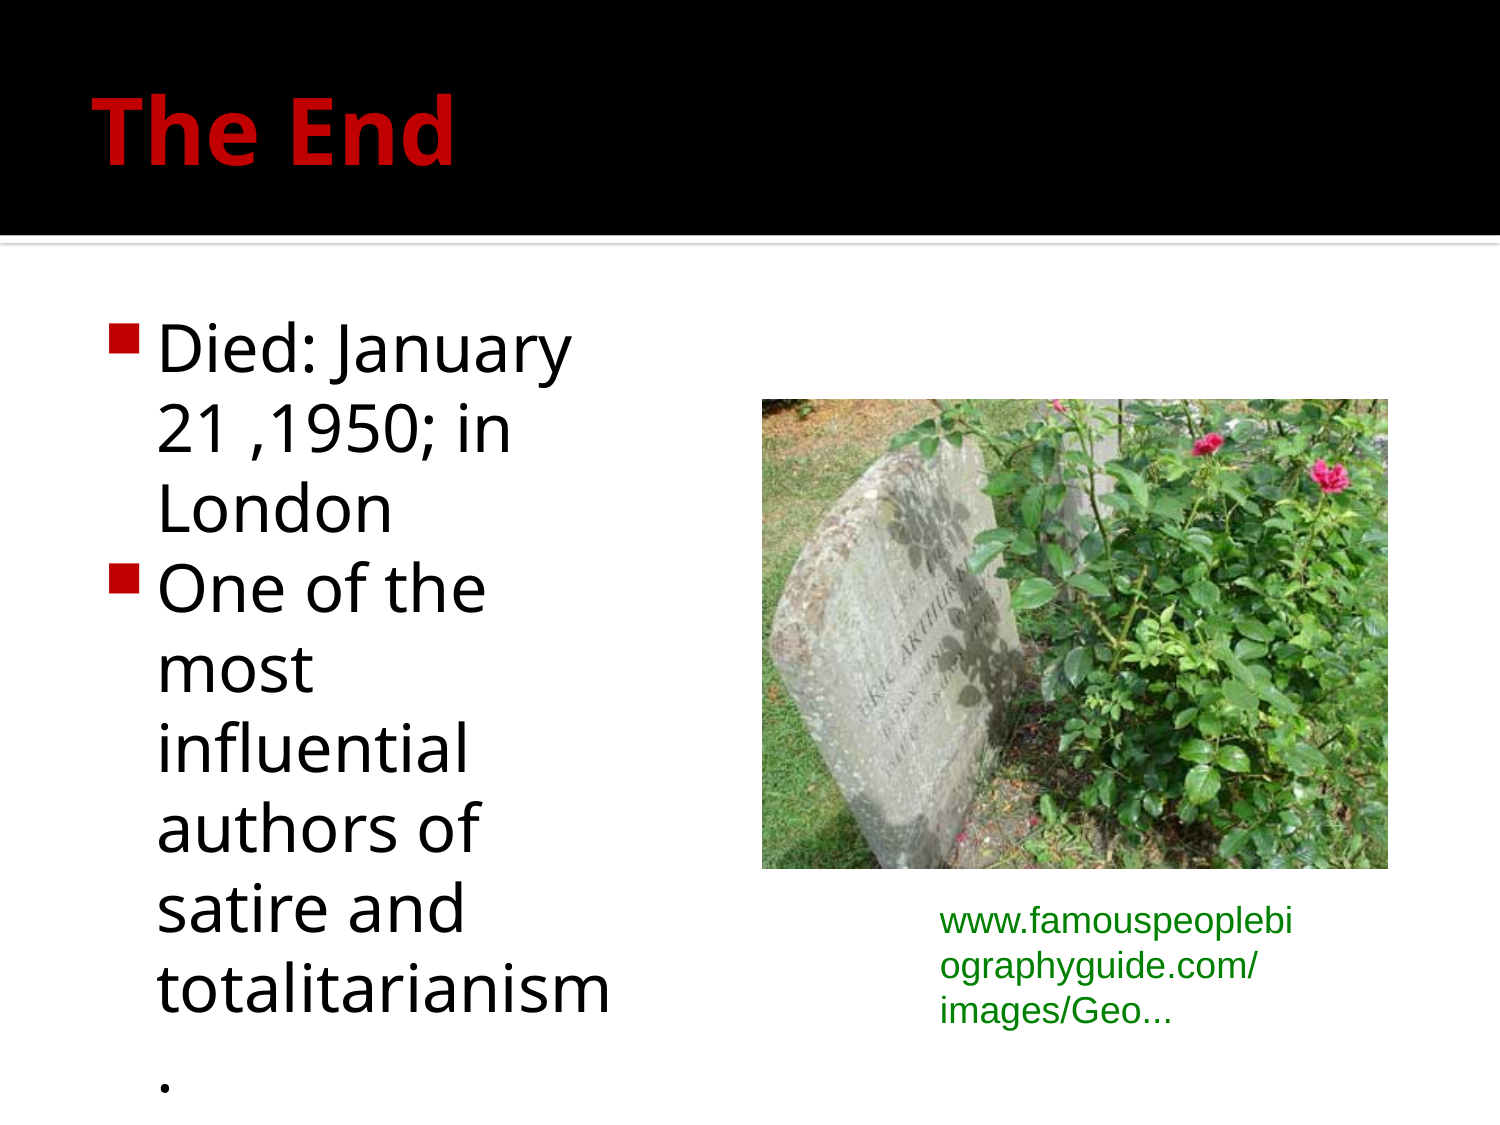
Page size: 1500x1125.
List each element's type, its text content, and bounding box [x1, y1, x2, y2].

title The End [75, 25, 1425, 231]
picture [762, 399, 1388, 869]
text_box www.famouspeoplebiographyguide.com/images/Geo... [924, 888, 1313, 1039]
list Died: January 21 ,1950; in London One of the most influential authors of satire and totalitarianism. [75, 291, 638, 1050]
